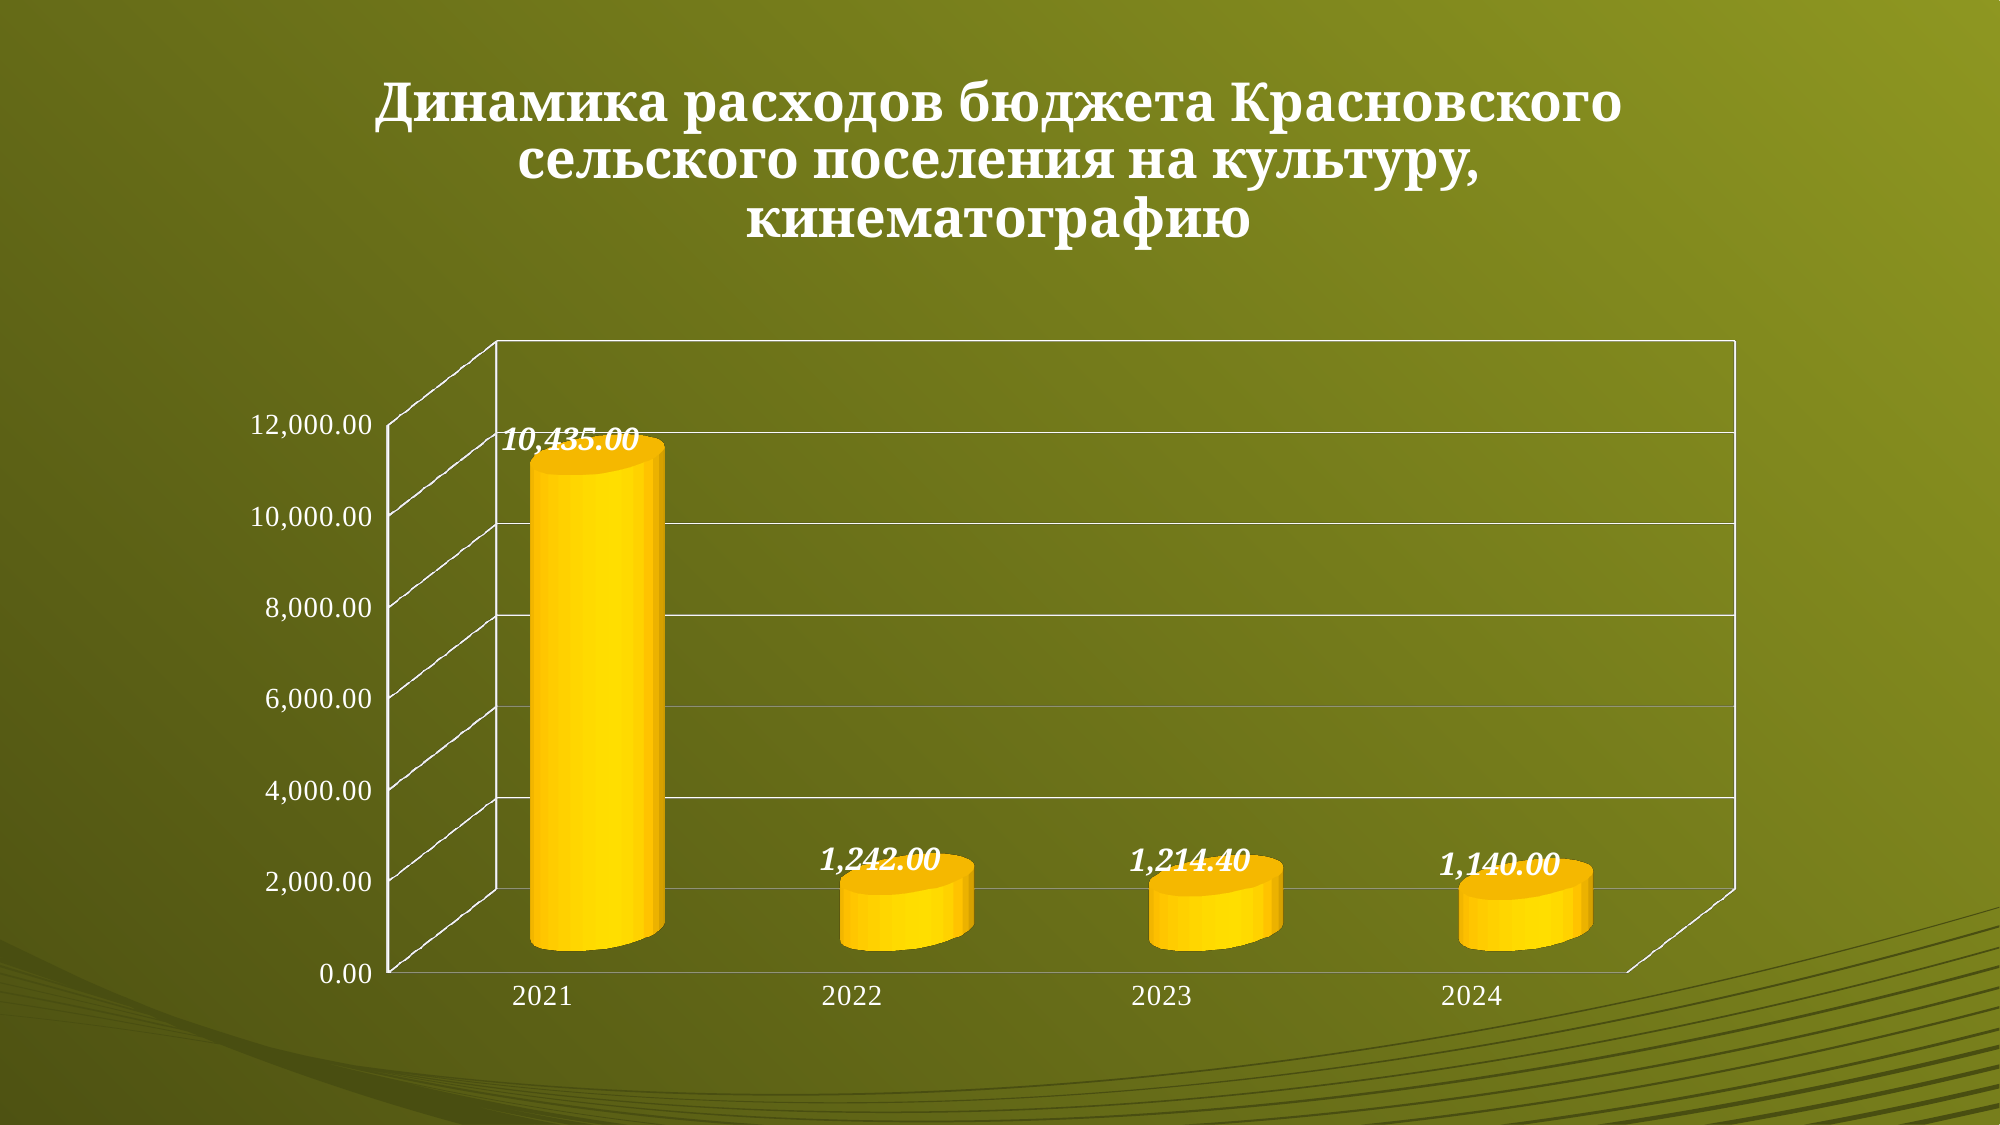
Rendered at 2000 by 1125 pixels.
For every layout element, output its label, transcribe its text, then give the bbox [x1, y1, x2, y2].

chart [249, 256, 1750, 1071]
title Динамика расходов бюджета Красновского сельского поселения на культуру, кинематографию [249, 65, 1750, 249]
